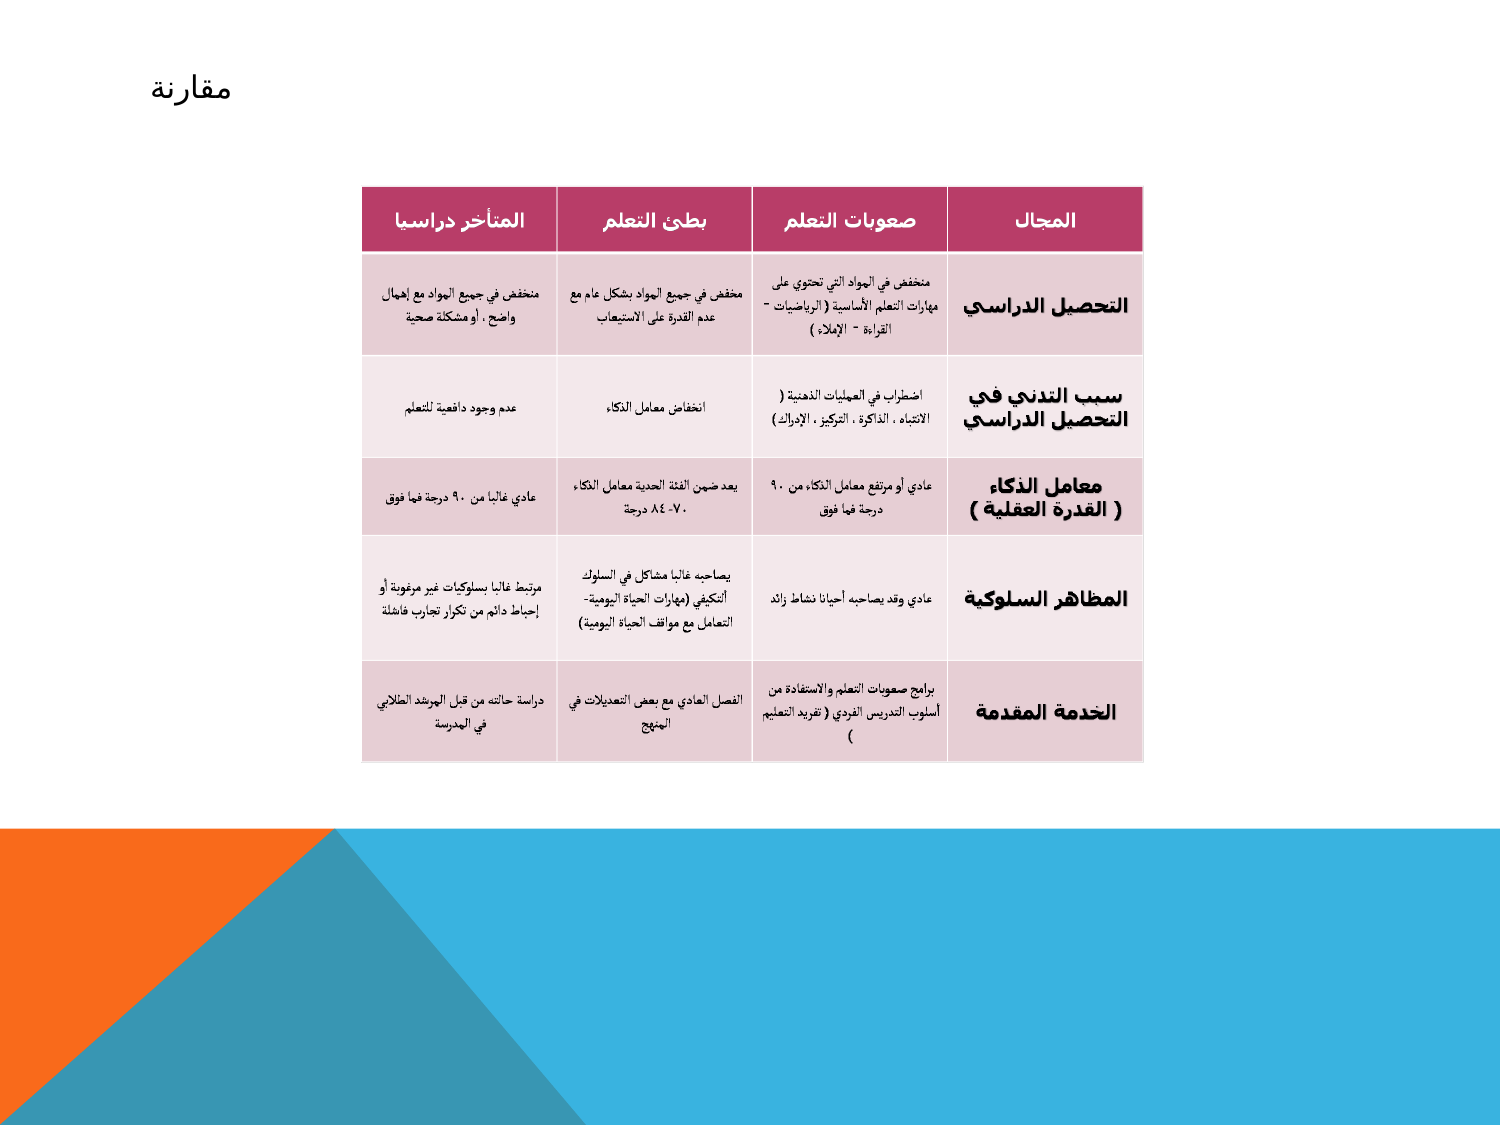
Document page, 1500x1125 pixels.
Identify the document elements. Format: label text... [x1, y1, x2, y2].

title مقارنة [134, 59, 1369, 150]
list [355, 180, 1149, 768]
